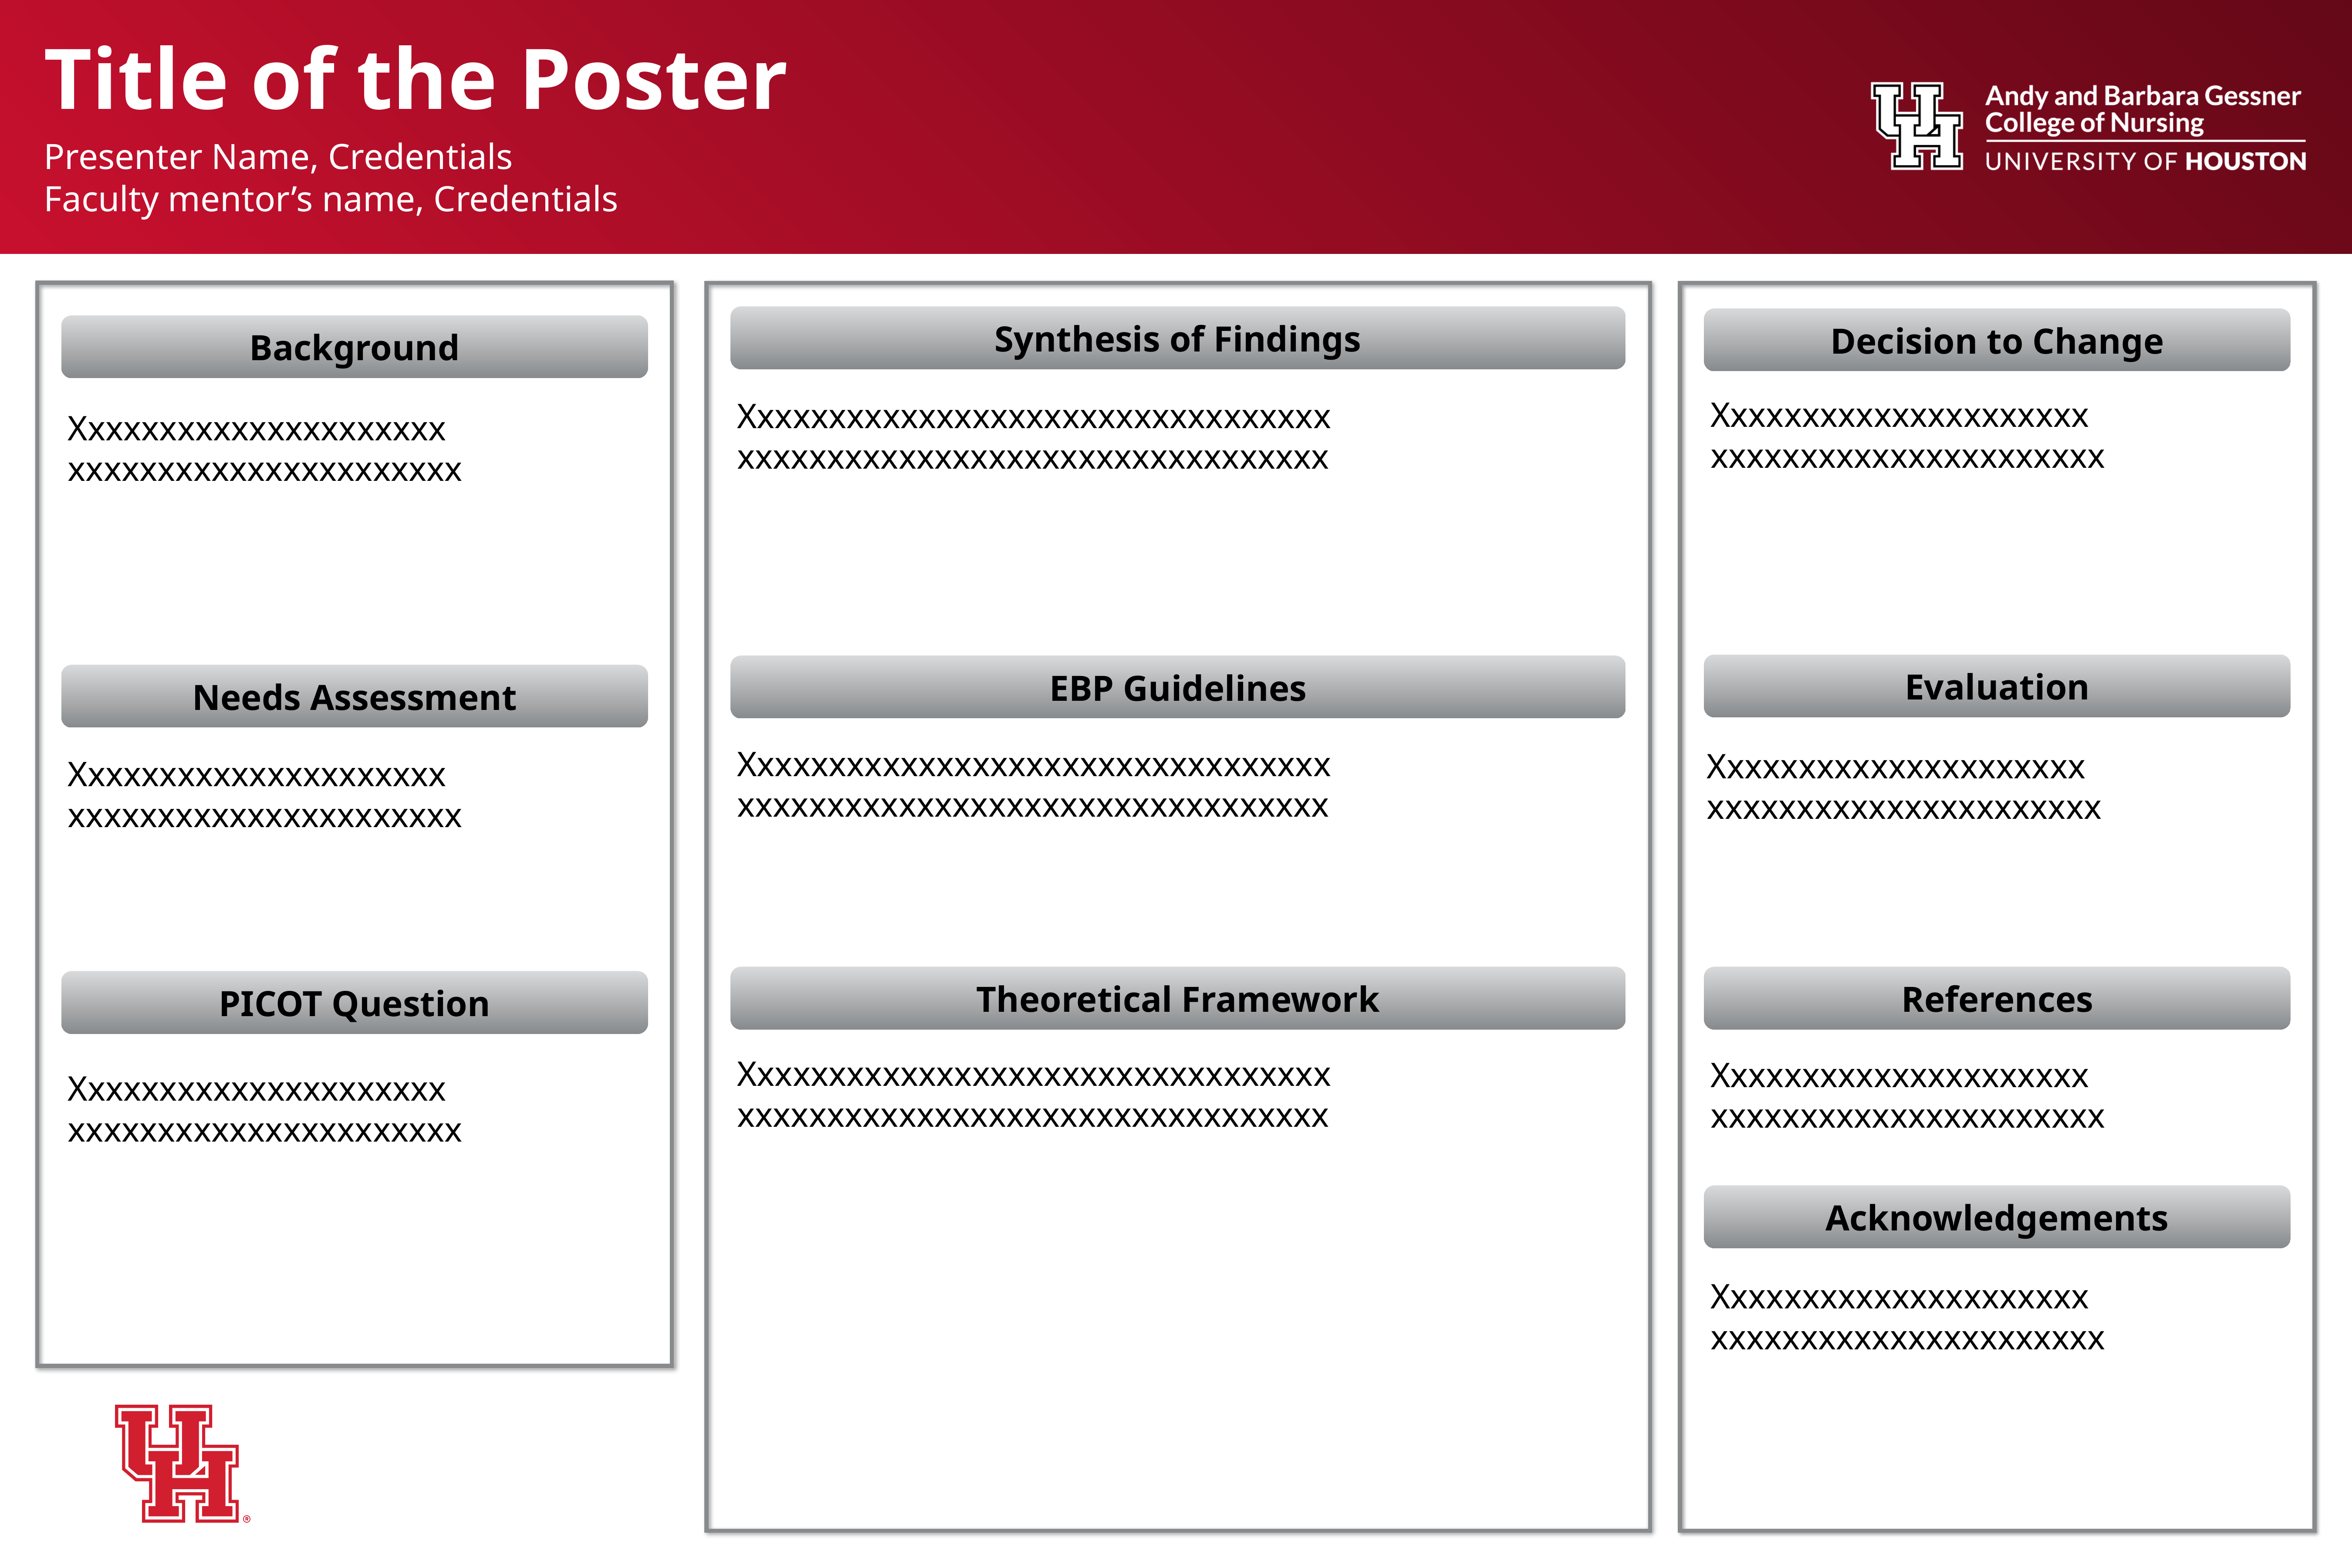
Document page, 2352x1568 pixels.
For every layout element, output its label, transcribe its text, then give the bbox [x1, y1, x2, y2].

text_box Xxxxxxxxxxxxxxxxxxxxx xxxxxxxxxxxxxxxxxxxxxx [61, 749, 632, 838]
text_box Xxxxxxxxxxxxxxxxxxxxx xxxxxxxxxxxxxxxxxxxxxx [1704, 1271, 2275, 1359]
text_box Xxxxxxxxxxxxxxxxxxxxx xxxxxxxxxxxxxxxxxxxxxx [1704, 390, 2275, 478]
text_box References [1703, 966, 2291, 1030]
picture [115, 1405, 250, 1523]
text_box [37, 282, 672, 1366]
text_box Evaluation [1703, 654, 2291, 718]
text_box Xxxxxxxxxxxxxxxxxxxxx xxxxxxxxxxxxxxxxxxxxxx [1704, 1050, 2275, 1138]
text_box Acknowledgements [1703, 1185, 2291, 1249]
text_box Xxxxxxxxxxxxxxxxxxxxxxxxxxxxxxxxx xxxxxxxxxxxxxxxxxxxxxxxxxxxxxxxxx [730, 1049, 1626, 1137]
picture [1863, 60, 2352, 193]
text_box Xxxxxxxxxxxxxxxxxxxxx xxxxxxxxxxxxxxxxxxxxxx [61, 403, 632, 491]
subtitle Presenter Name, Credentials Faculty mentor’s name, Credentials [37, 131, 1475, 229]
text_box Synthesis of Findings [730, 306, 1626, 370]
text_box Xxxxxxxxxxxxxxxxxxxxx xxxxxxxxxxxxxxxxxxxxxx [1700, 741, 2271, 829]
text_box Needs Assessment [61, 664, 649, 728]
title Title of the Poster [37, 32, 1475, 131]
text_box [1680, 282, 2315, 1531]
text_box Decision to Change [1703, 308, 2291, 372]
text_box PICOT Question [61, 970, 649, 1034]
text_box Background [61, 315, 649, 378]
text_box EBP Guidelines [730, 655, 1626, 719]
text_box Xxxxxxxxxxxxxxxxxxxxxxxxxxxxxxxxx xxxxxxxxxxxxxxxxxxxxxxxxxxxxxxxxx [730, 739, 1626, 827]
text_box Theoretical Framework [730, 966, 1626, 1030]
text_box Xxxxxxxxxxxxxxxxxxxxx xxxxxxxxxxxxxxxxxxxxxx [61, 1064, 632, 1152]
text_box [706, 282, 1650, 1531]
